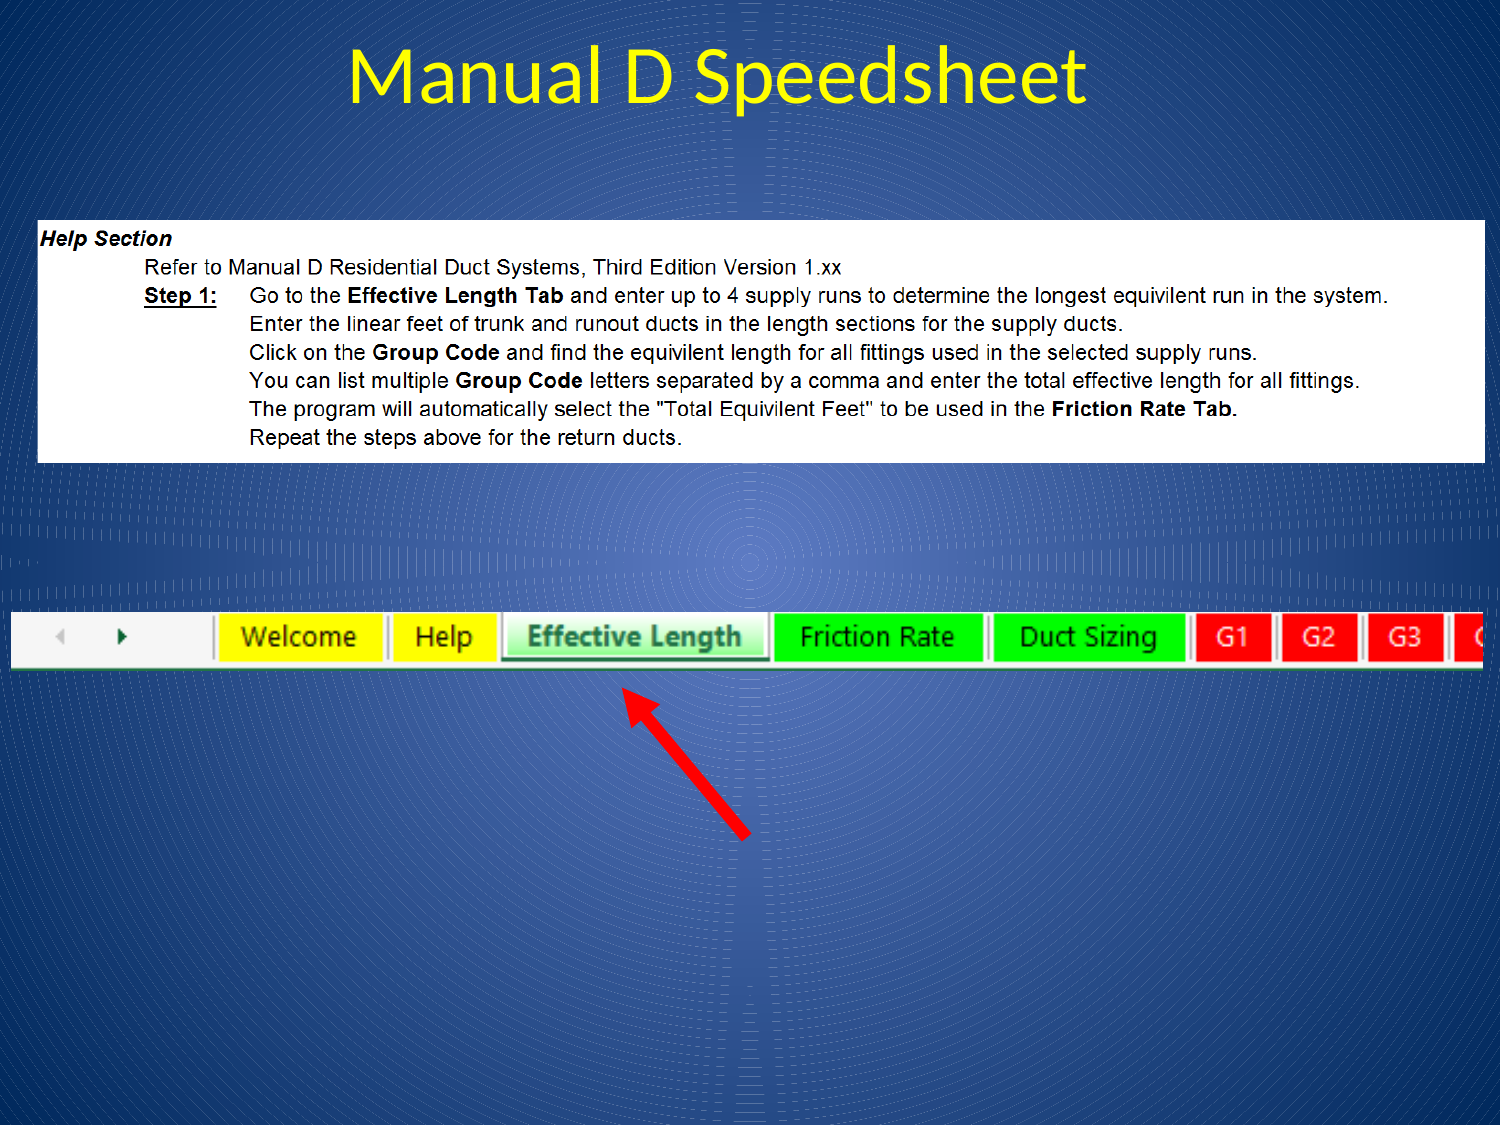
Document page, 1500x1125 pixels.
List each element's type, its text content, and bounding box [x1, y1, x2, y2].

picture [11, 612, 1484, 671]
text_box Manual D Speedsheet [331, 12, 1104, 128]
picture [37, 220, 1488, 463]
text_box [621, 687, 748, 838]
